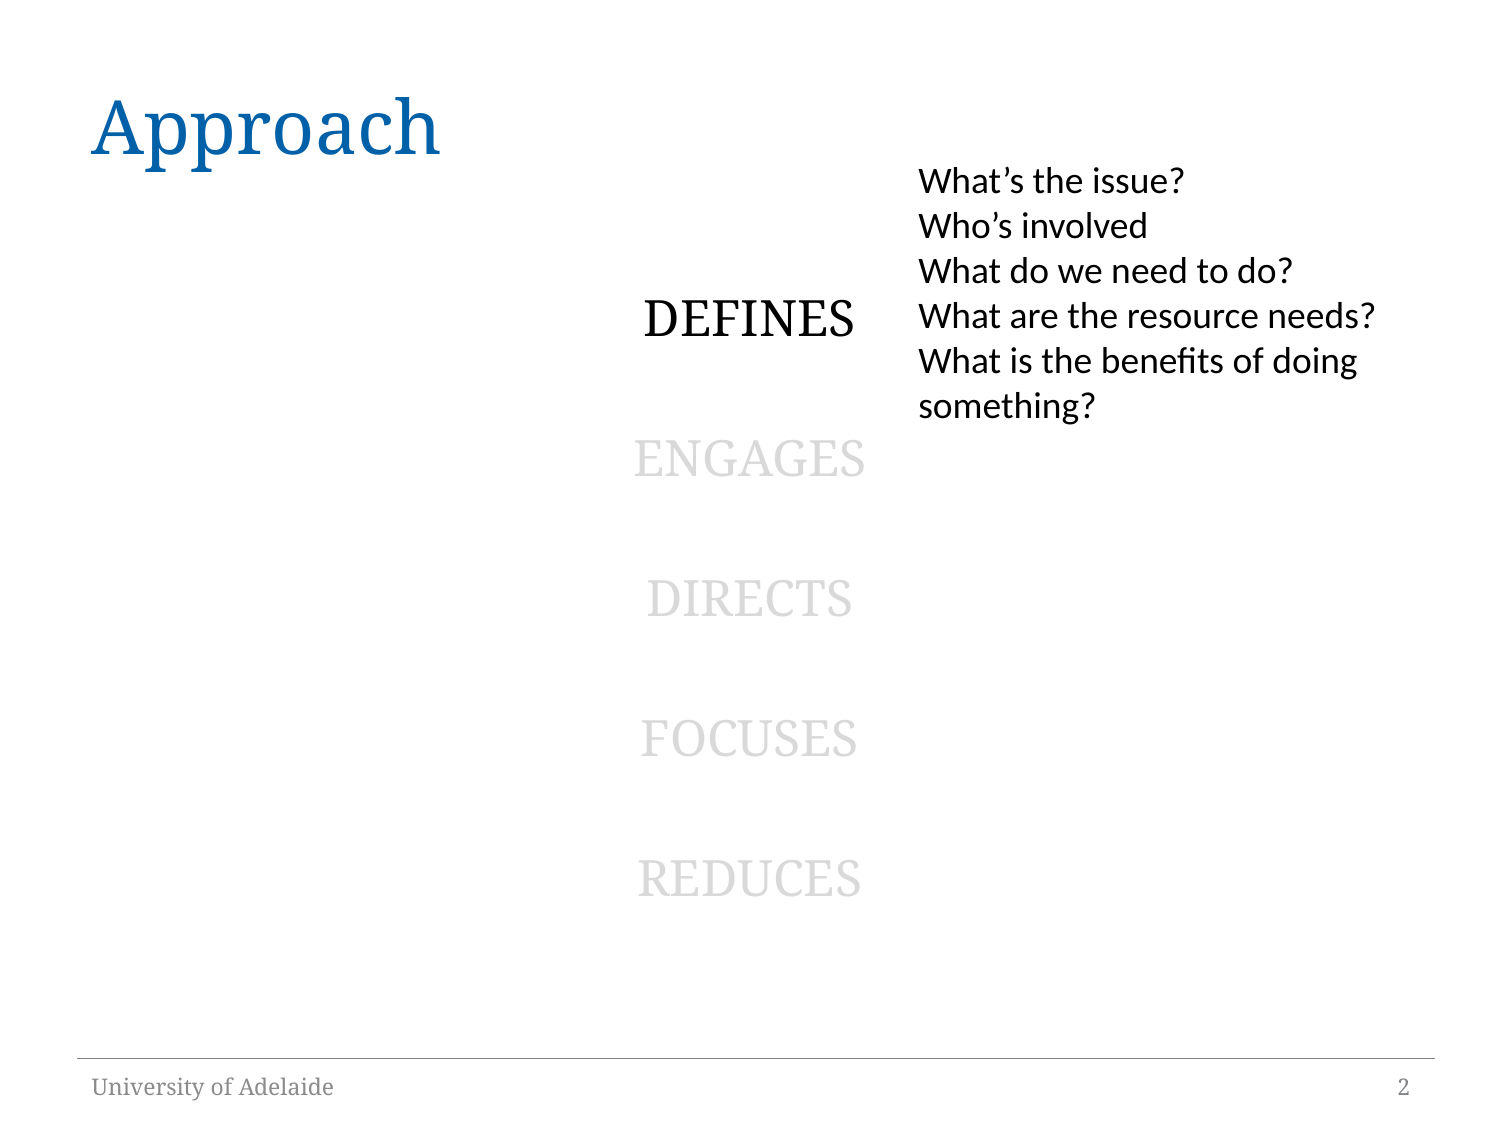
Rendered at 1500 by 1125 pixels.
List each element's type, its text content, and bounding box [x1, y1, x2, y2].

slide_number 2 [1074, 1057, 1425, 1118]
list DEFINES ENGAGES DIRECTS FOCUSES REDUCES [75, 278, 1425, 1053]
text_box What’s the issue? Who’s involved What do we need to do? What are the resource needs? What is the benefits of doing something? [903, 148, 1495, 479]
footer University of Adelaide [76, 1057, 552, 1118]
title Approach [76, 54, 1427, 194]
